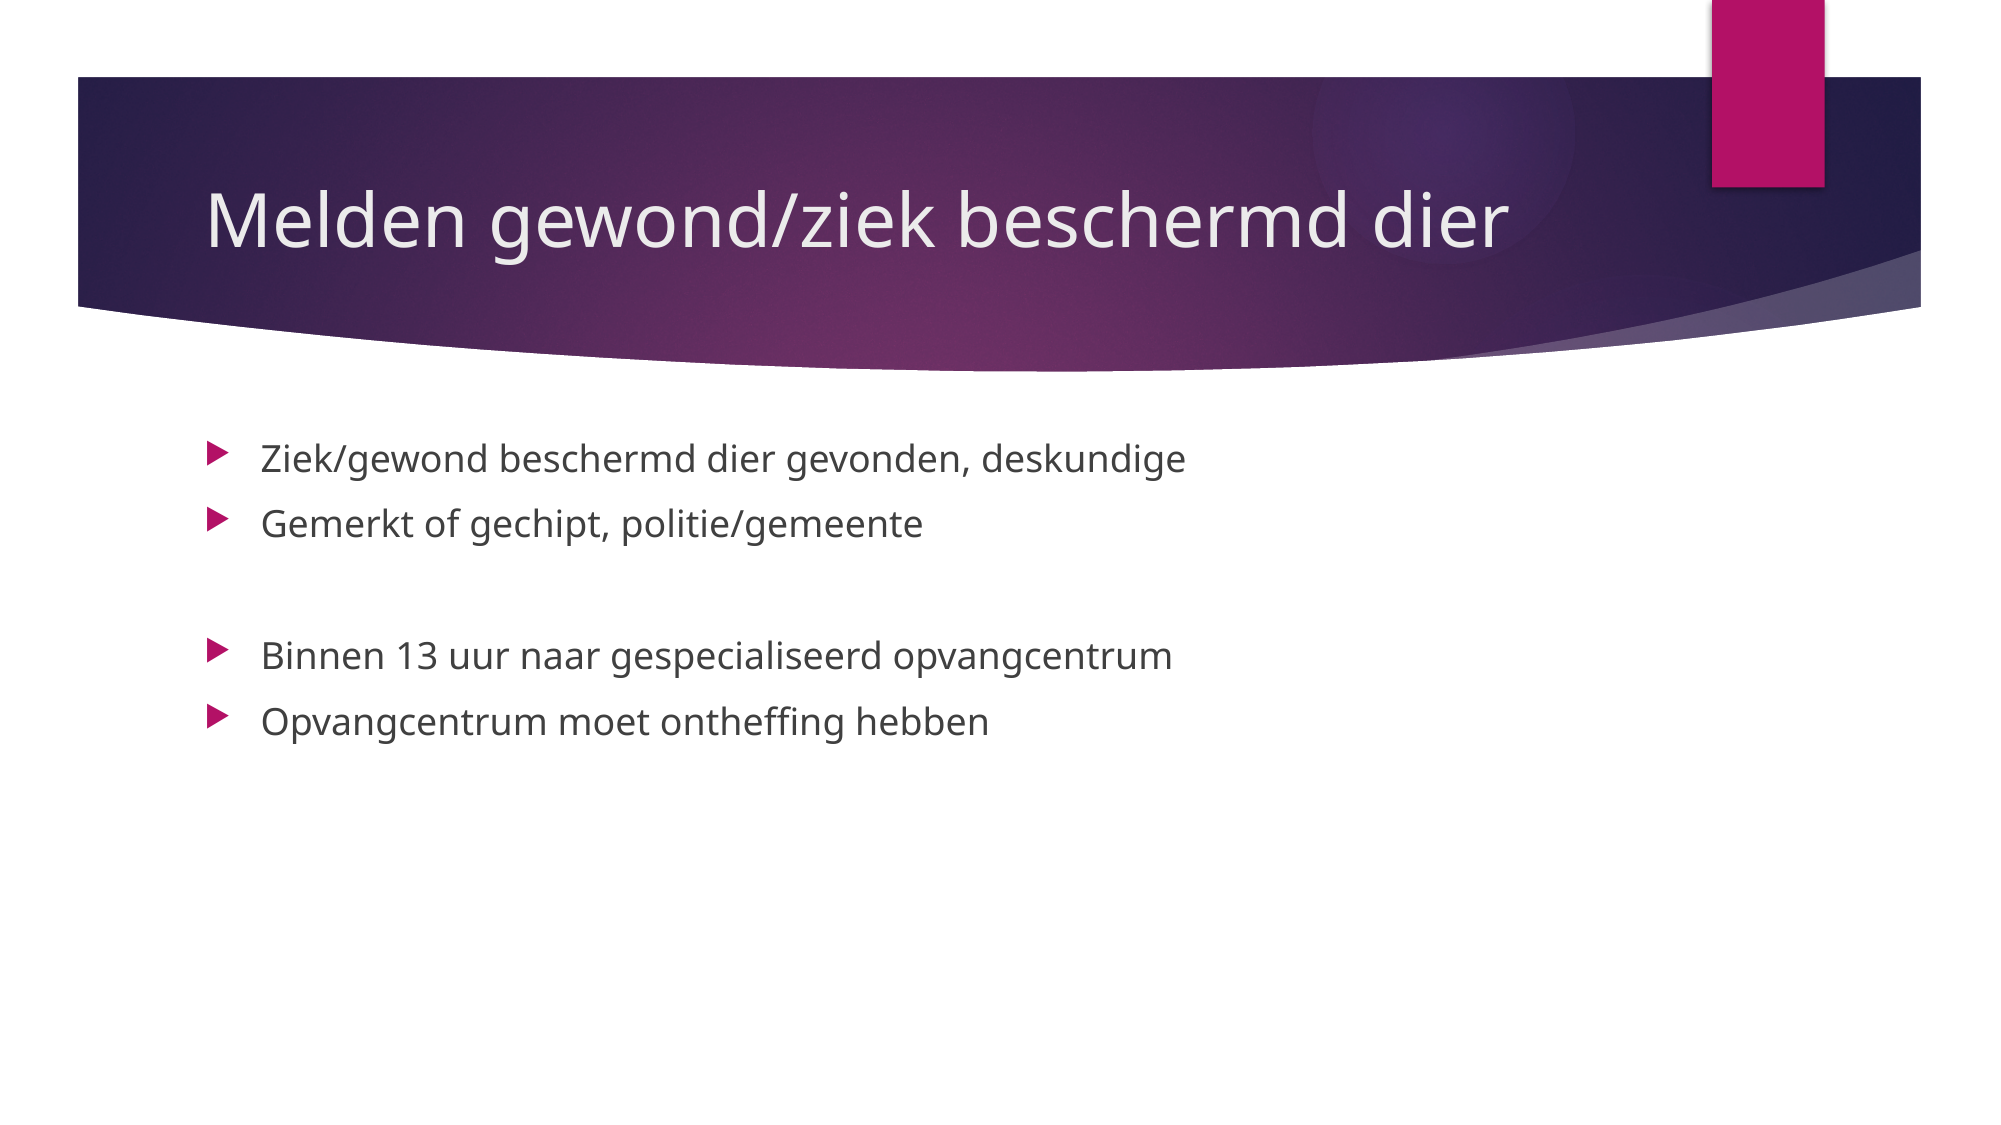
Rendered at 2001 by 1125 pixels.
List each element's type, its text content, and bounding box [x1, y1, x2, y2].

list Ziek/gewond beschermd dier gevonden, deskundige Gemerkt of gechipt, politie/gemeente Binnen 13 uur naar gespecialiseerd opvangcentrum Opvangcentrum moet ontheffing hebben [189, 427, 1638, 988]
title Melden gewond/ziek beschermd dier [189, 159, 1627, 276]
